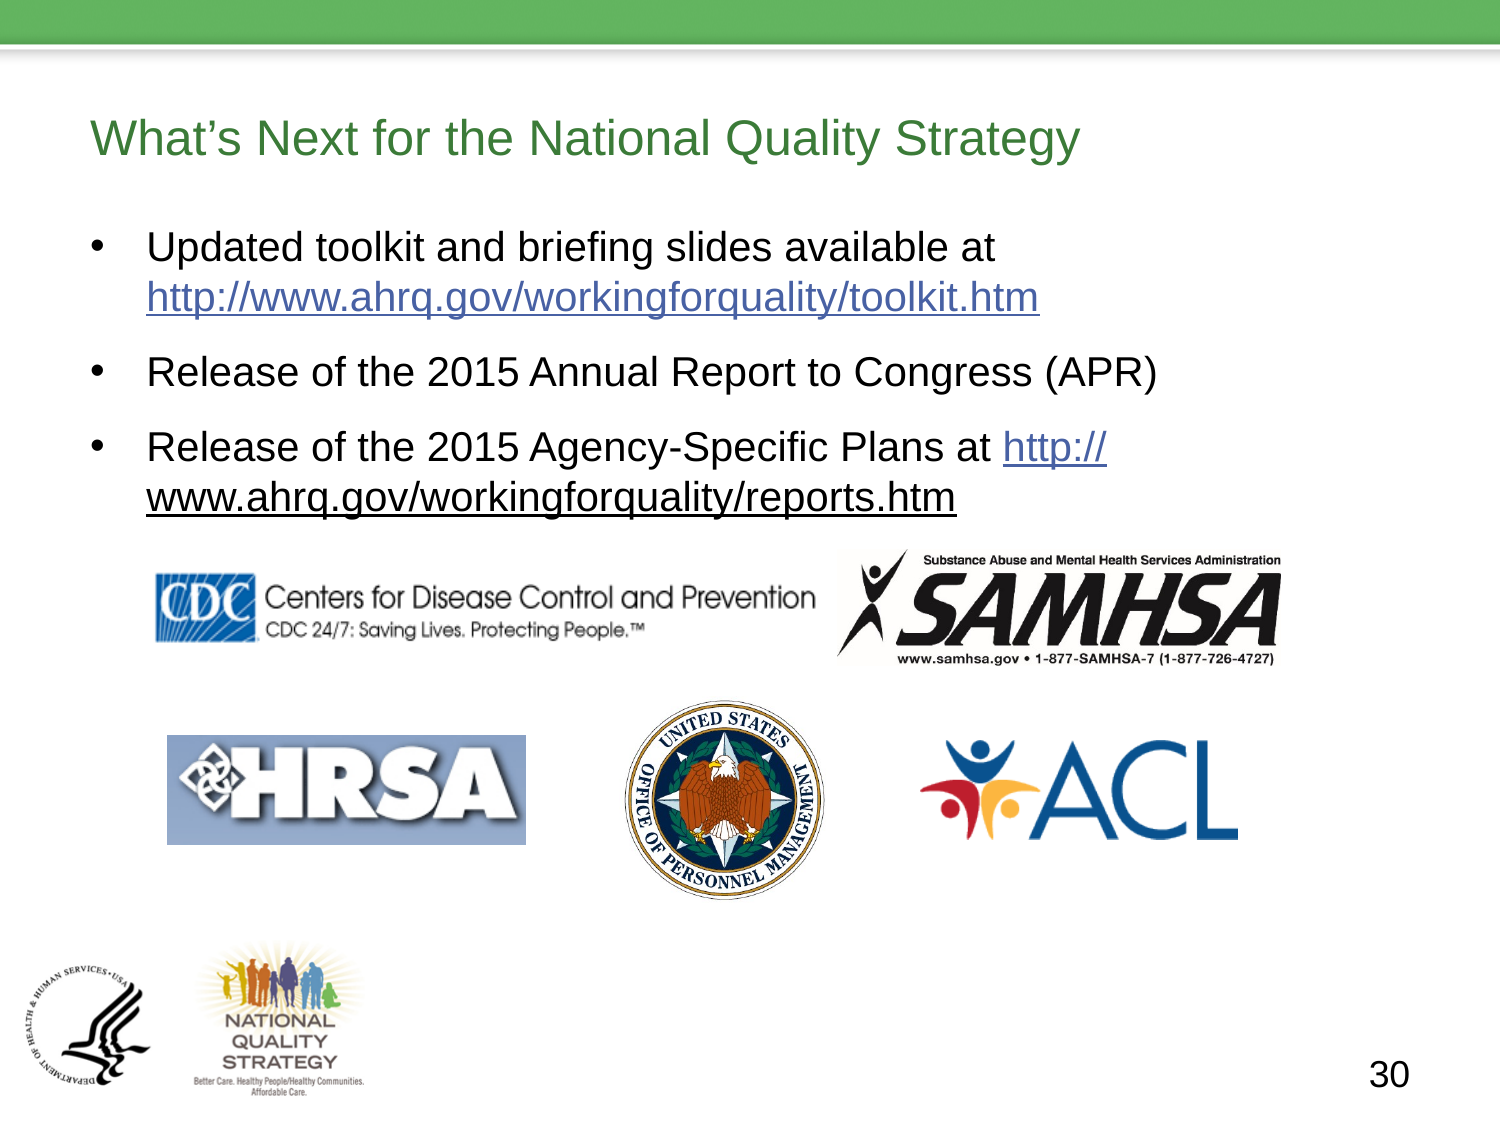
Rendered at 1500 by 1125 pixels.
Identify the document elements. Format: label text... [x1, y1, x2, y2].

title What’s Next for the National Quality Strategy [75, 80, 1425, 190]
picture [23, 940, 365, 1101]
list Updated toolkit and briefing slides available at http://www.ahrq.gov/workingforquality/toolkit.htm Release of the 2015 Annual Report to Congress (APR) Release of the 2015 Agency-Specific Plans at http://www.ahrq.gov/workingforquality/reports.htm [75, 212, 1425, 915]
picture [0, 0, 1500, 104]
slide_number 30 [1074, 1042, 1425, 1103]
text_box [149, 549, 1281, 903]
